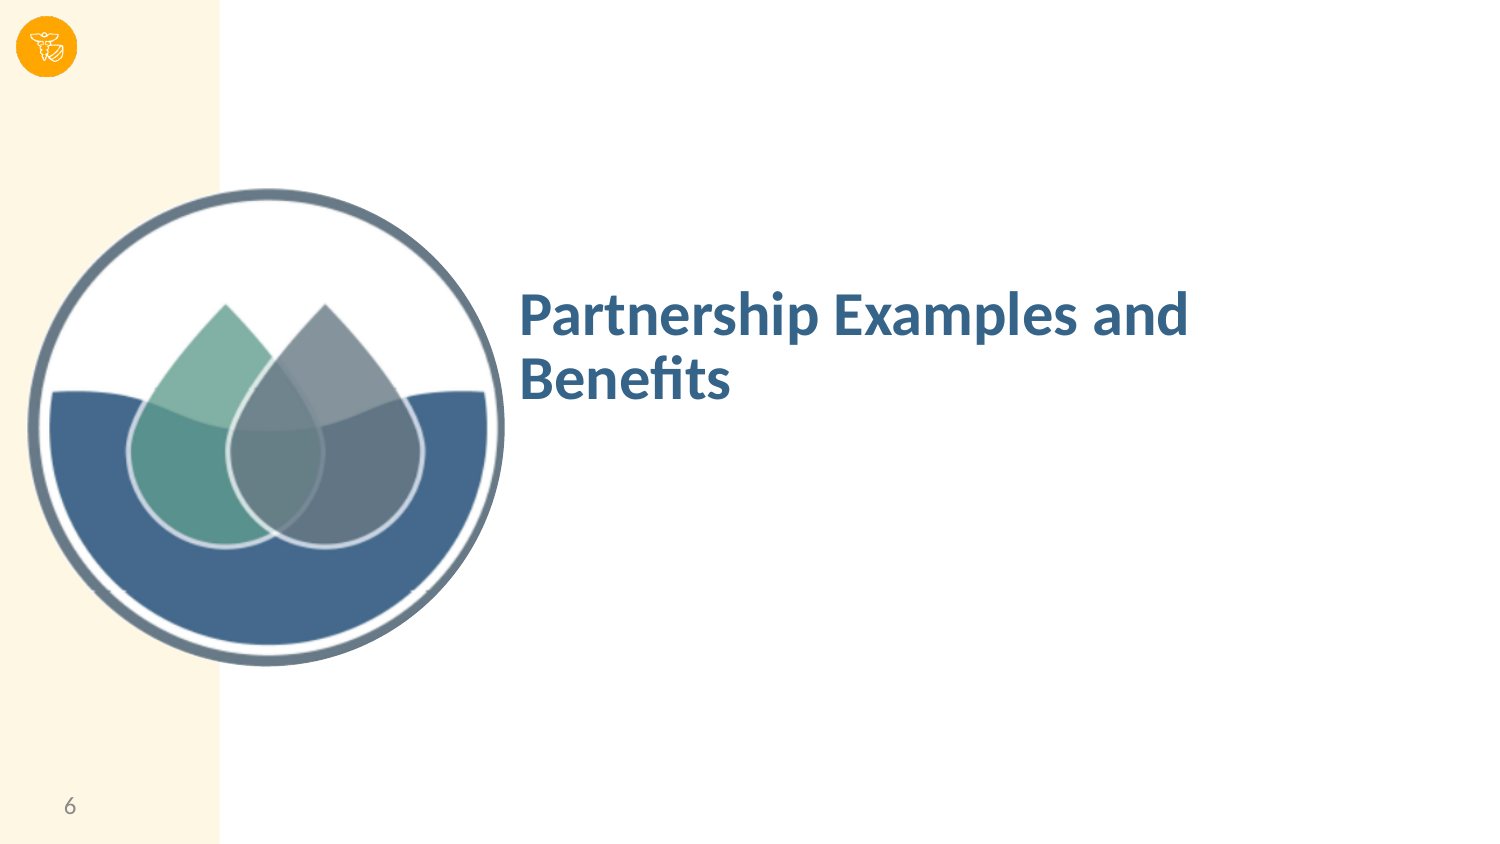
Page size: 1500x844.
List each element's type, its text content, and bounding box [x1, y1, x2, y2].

title Partnership Examples and Benefits [504, 255, 1373, 442]
slide_number 6 [16, 782, 124, 828]
picture [16, 16, 77, 77]
